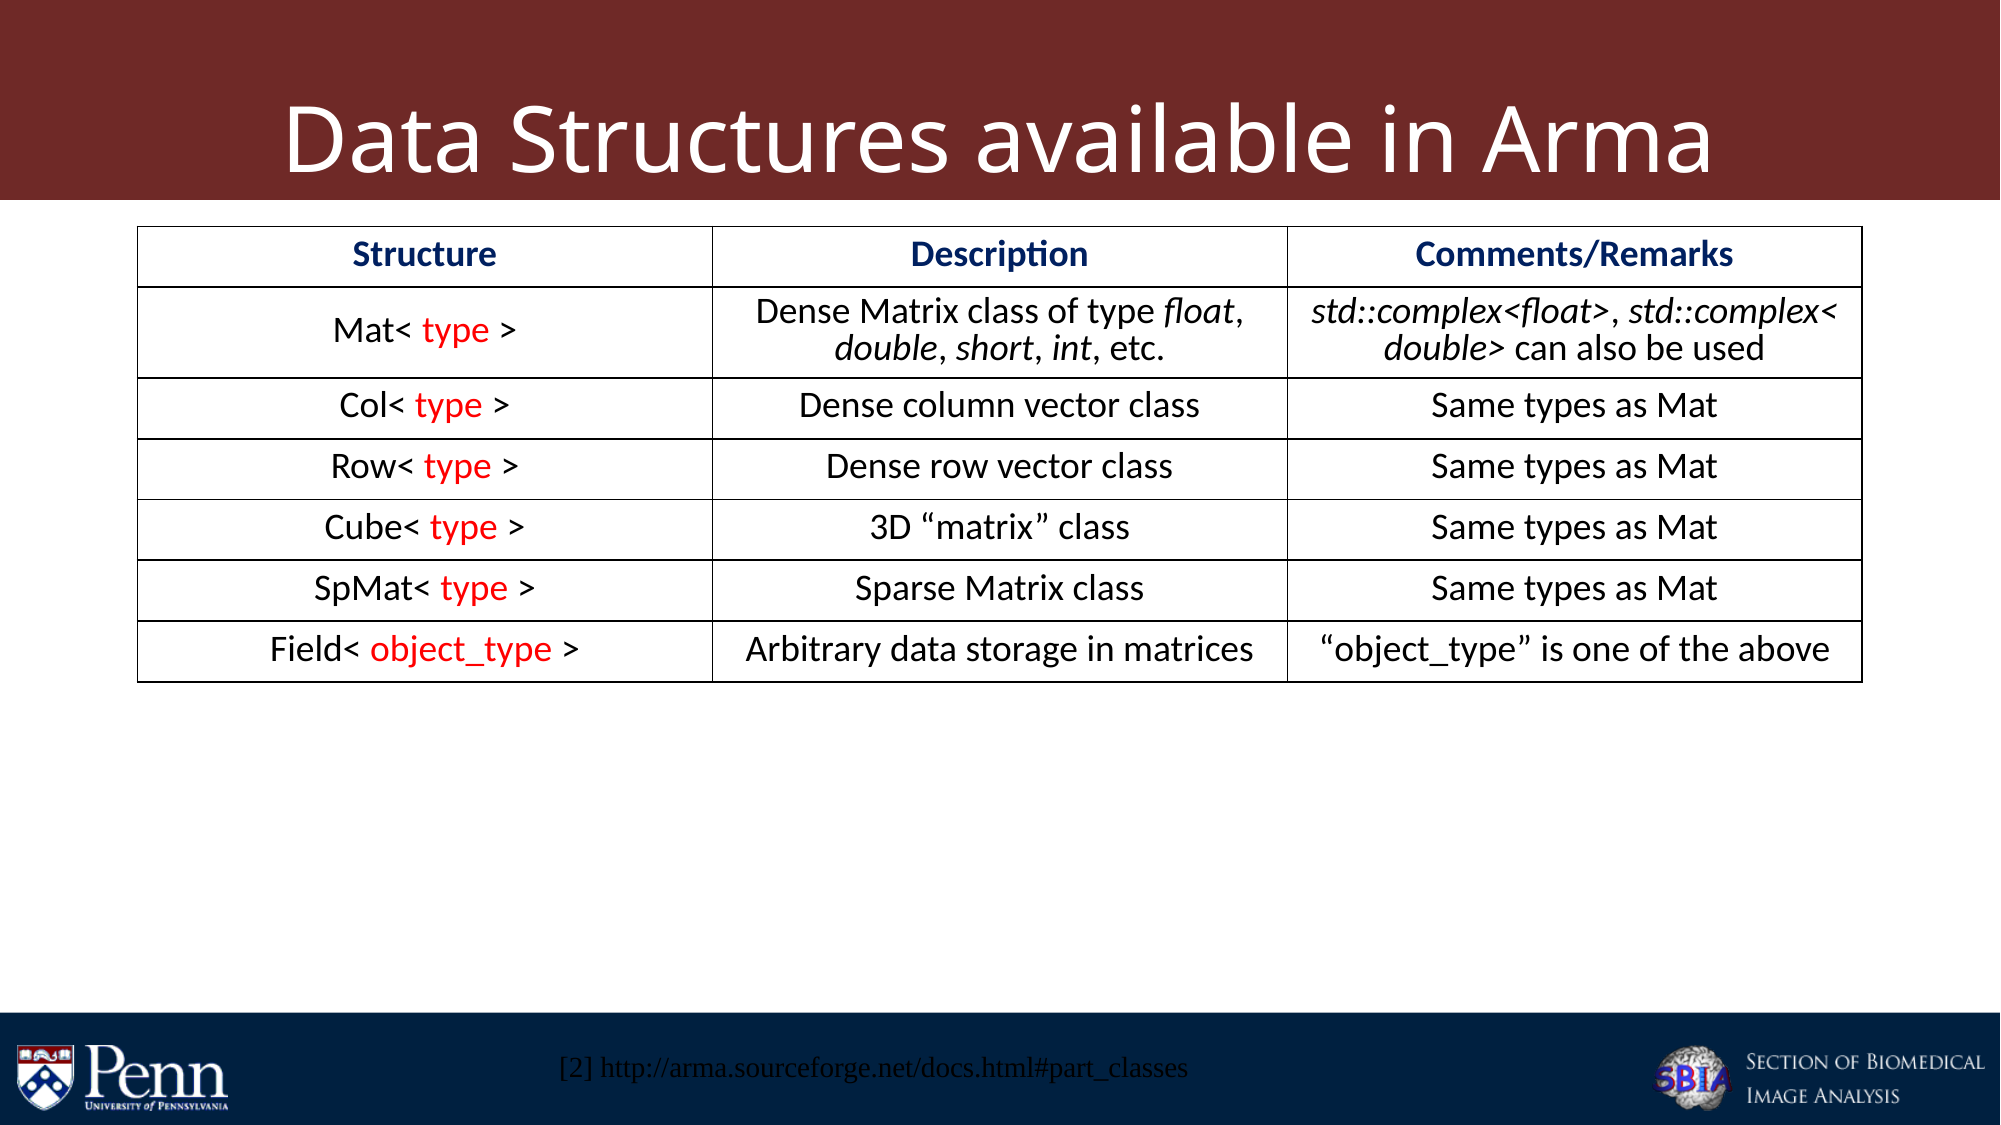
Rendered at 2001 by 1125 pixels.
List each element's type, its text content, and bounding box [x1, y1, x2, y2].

table_cell Same types as Mat [1288, 500, 1861, 559]
table_cell 3D “matrix” class [713, 500, 1287, 559]
footer [2] http://arma.sourceforge.net/docs.html#part_classes [262, 1035, 1485, 1096]
table_cell Dense Matrix class of type float, double, short, int, etc. [713, 288, 1287, 377]
table_cell “object_type” is one of the above [1288, 622, 1861, 681]
table_cell SpMat< type > [138, 561, 712, 620]
table_header Description [713, 227, 1287, 286]
table_cell Same types as Mat [1288, 561, 1861, 620]
table_cell Same types as Mat [1288, 379, 1861, 438]
picture [1652, 1044, 1985, 1112]
title Data Structures available in Arma [137, 0, 1863, 200]
table_cell Sparse Matrix class [713, 561, 1287, 620]
table_cell Same types as Mat [1288, 440, 1861, 499]
table_cell Dense row vector class [713, 440, 1287, 499]
table_cell Mat< type > [138, 288, 712, 377]
table_cell Cube< type > [138, 500, 712, 559]
table_cell Field< object_type > [138, 622, 712, 681]
table_cell Row< type > [138, 440, 712, 499]
table_header Comments/Remarks [1288, 227, 1861, 286]
table_cell std::complex<float>, std::complex<double> can also be used [1288, 288, 1861, 377]
picture [17, 1045, 228, 1111]
table_cell Dense column vector class [713, 379, 1287, 438]
table_cell Arbitrary data storage in matrices [713, 622, 1287, 681]
table_cell Col< type > [138, 379, 712, 438]
table_header Structure [138, 227, 712, 286]
